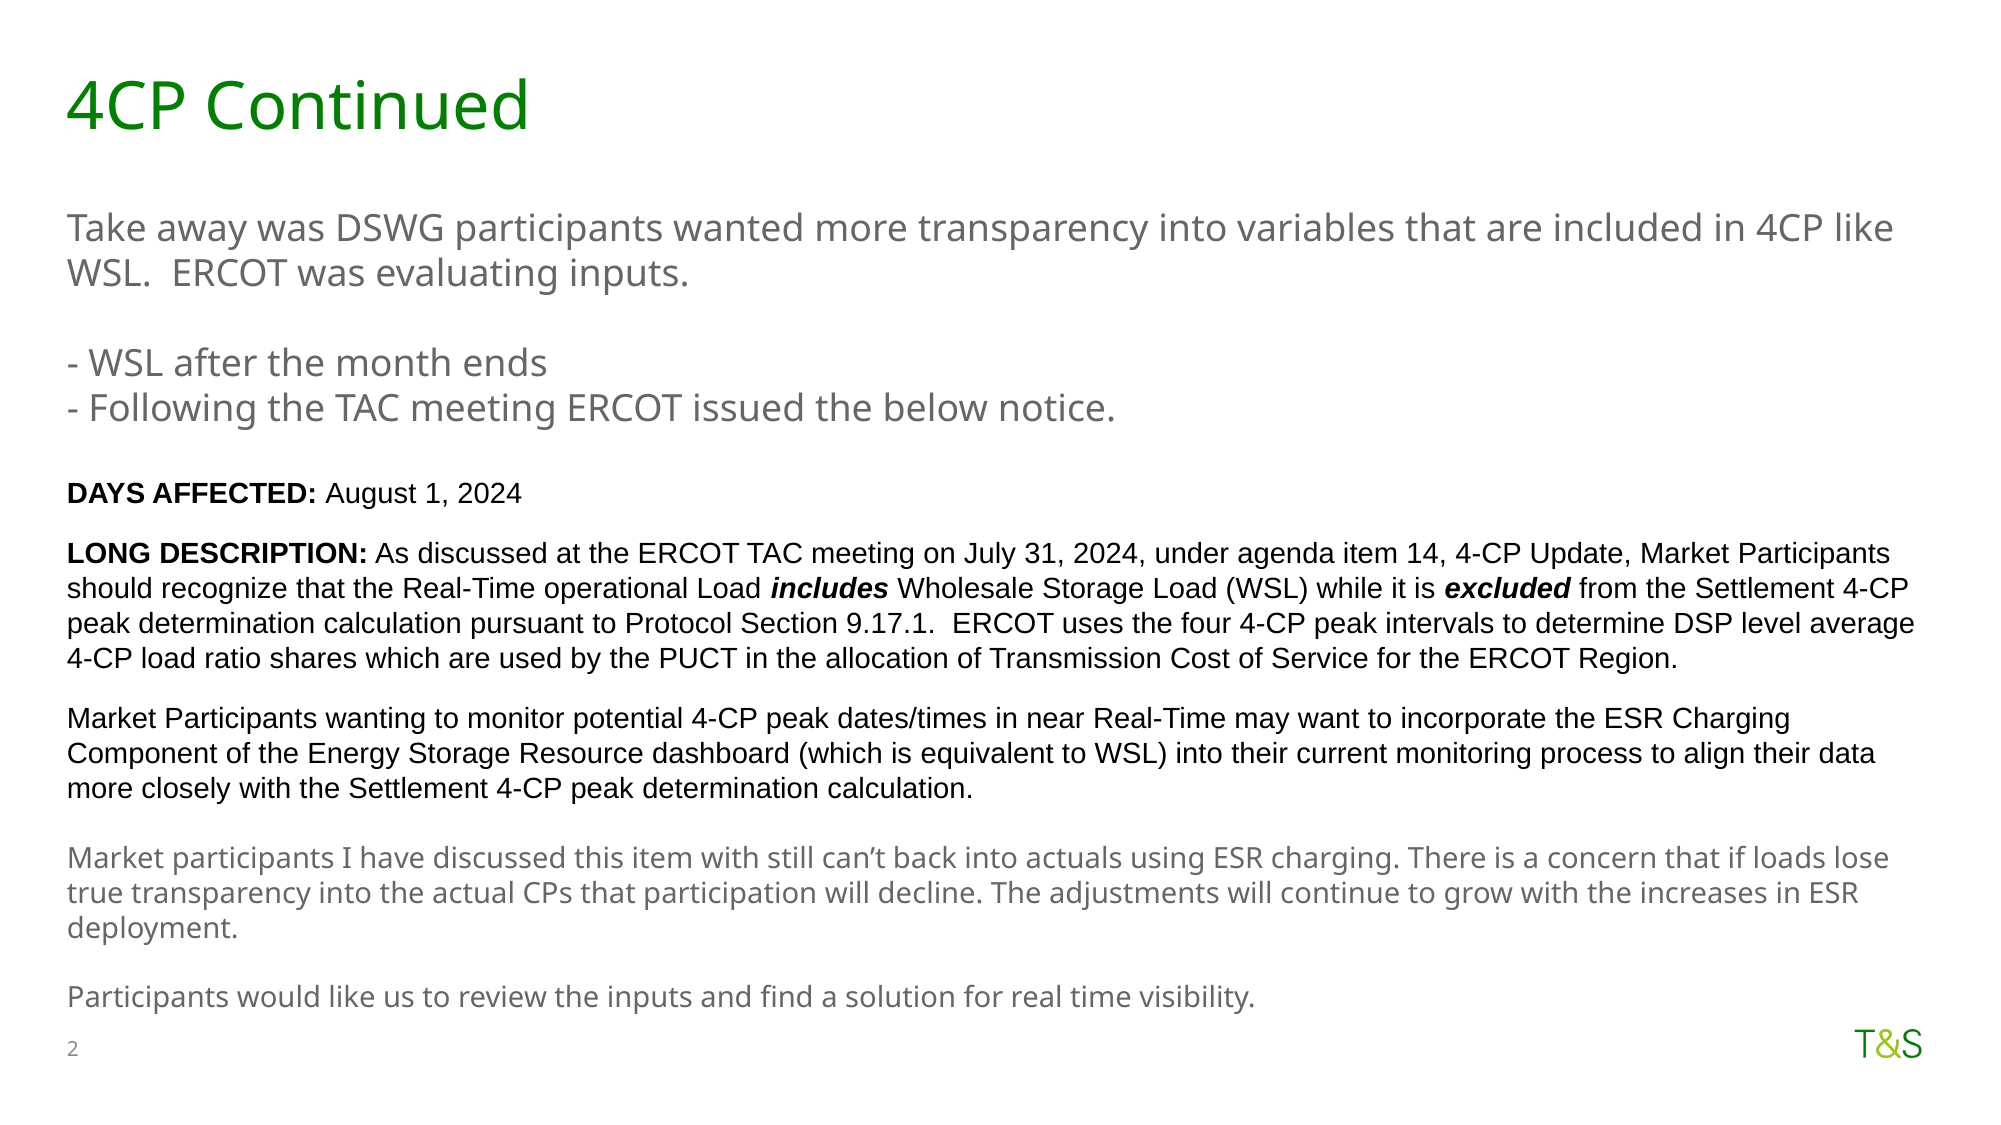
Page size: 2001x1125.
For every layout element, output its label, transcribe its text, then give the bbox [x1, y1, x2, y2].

picture [1854, 1029, 1922, 1058]
title 4CP Continued [66, 72, 1933, 156]
slide_number 2 [66, 1020, 124, 1080]
text_box Take away was DSWG participants wanted more transparency into variables that are included in 4CP like WSL. ERCOT was evaluating inputs. - WSL after the month ends - Following the TAC meeting ERCOT issued the below notice. DAYS AFFECTED: August 1, 2024 LONG DESCRIPTION: As discussed at the ERCOT TAC meeting on July 31, 2024, under agenda item 14, 4-CP Update, Market Participants should recognize that the Real-Time operational Load includes Wholesale Storage Load (WSL) while it is excluded from the Settlement 4-CP peak determination calculation pursuant to Protocol Section 9.17.1. ERCOT uses the four 4-CP peak intervals to determine DSP level average 4-CP load ratio shares which are used by the PUCT in the allocation of Transmission Cost of Service for the ERCOT Region. Market Participants wanting to monitor potential 4-CP peak dates/times in near Real-Time may want to incorporate the ESR Charging Component of the Energy Storage Resource dashboard (which is equivalent to WSL) into their current monitoring process to align their data more closely with the Settlement 4-CP peak determination calculation. Market participants I have discussed this item with still can’t back into actuals using ESR charging. There is a concern that if loads lose true transparency into the actual CPs that participation will decline. The adjustments will continue to grow with the increases in ESR deployment. Participants would like us to review the inputs and find a solution for real time visibility. [66, 204, 1933, 1014]
